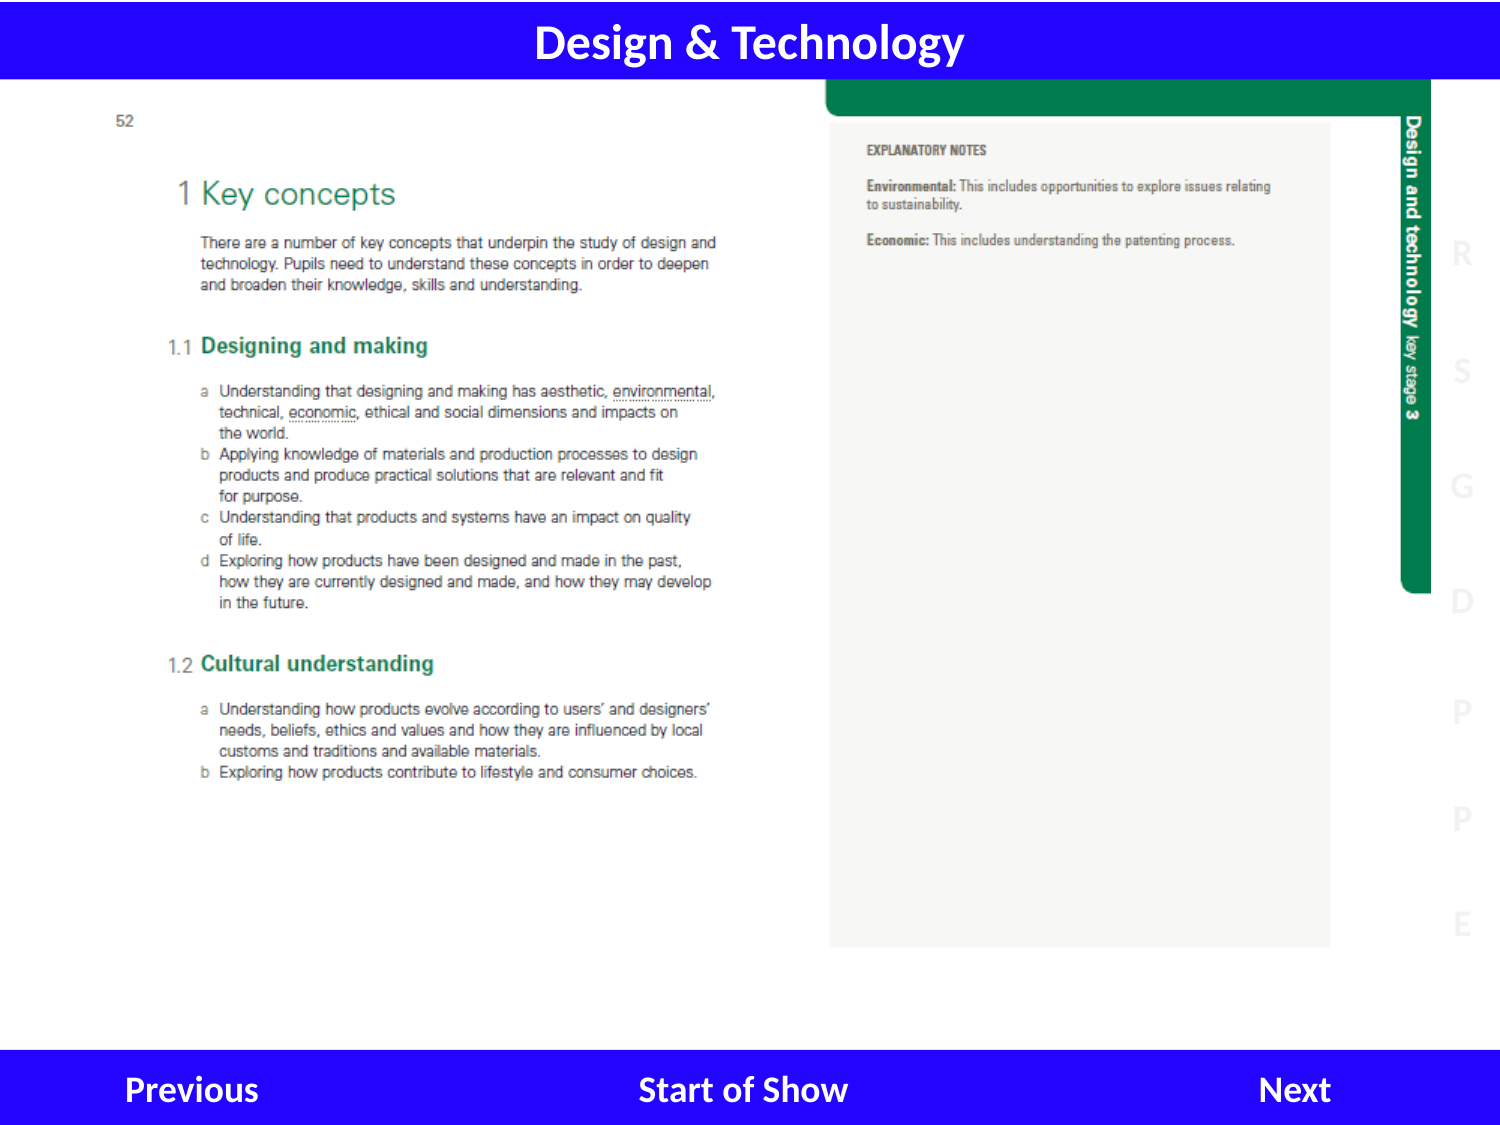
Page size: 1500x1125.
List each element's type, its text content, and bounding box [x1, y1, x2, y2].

text_box [0, 1048, 1500, 1125]
text_box Start of Show [384, 1061, 1103, 1114]
text_box [0, 73, 1500, 81]
text_box Next [1118, 1061, 1472, 1114]
picture [65, 78, 1431, 1042]
text_box Previous [15, 1061, 369, 1114]
text_box Design & Technology [0, 2, 1500, 73]
